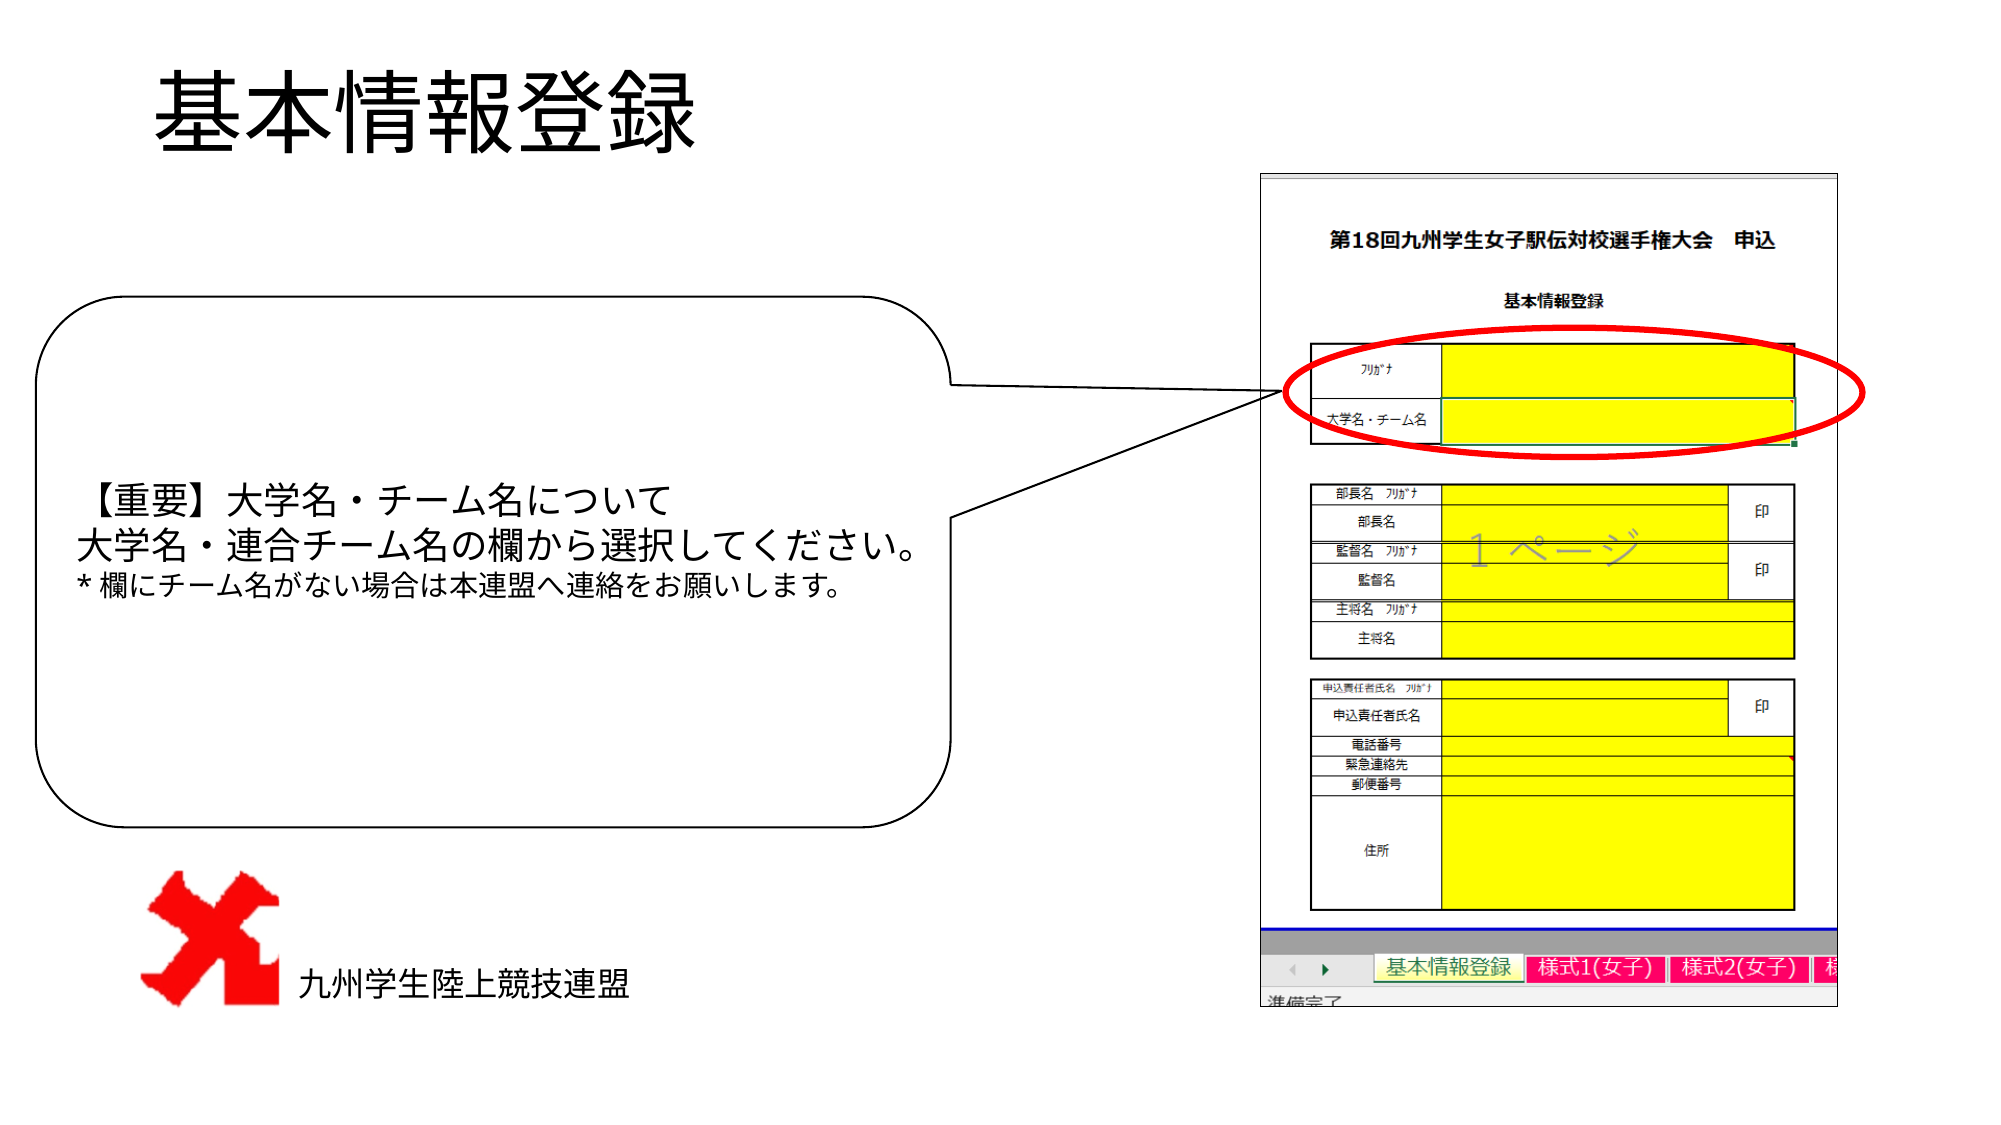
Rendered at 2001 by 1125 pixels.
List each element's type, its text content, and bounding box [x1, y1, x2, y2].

text_box 【重要】大学名・チーム名について 大学名・連合チーム名の欄から選択してください。 *欄にチーム名がない場合は本連盟へ連絡をお願いします。 [34, 295, 1260, 829]
text_box [1838, 365, 1864, 420]
picture [137, 863, 284, 1014]
title 基本情報登録 [137, 59, 1863, 174]
picture [1260, 173, 1838, 1007]
